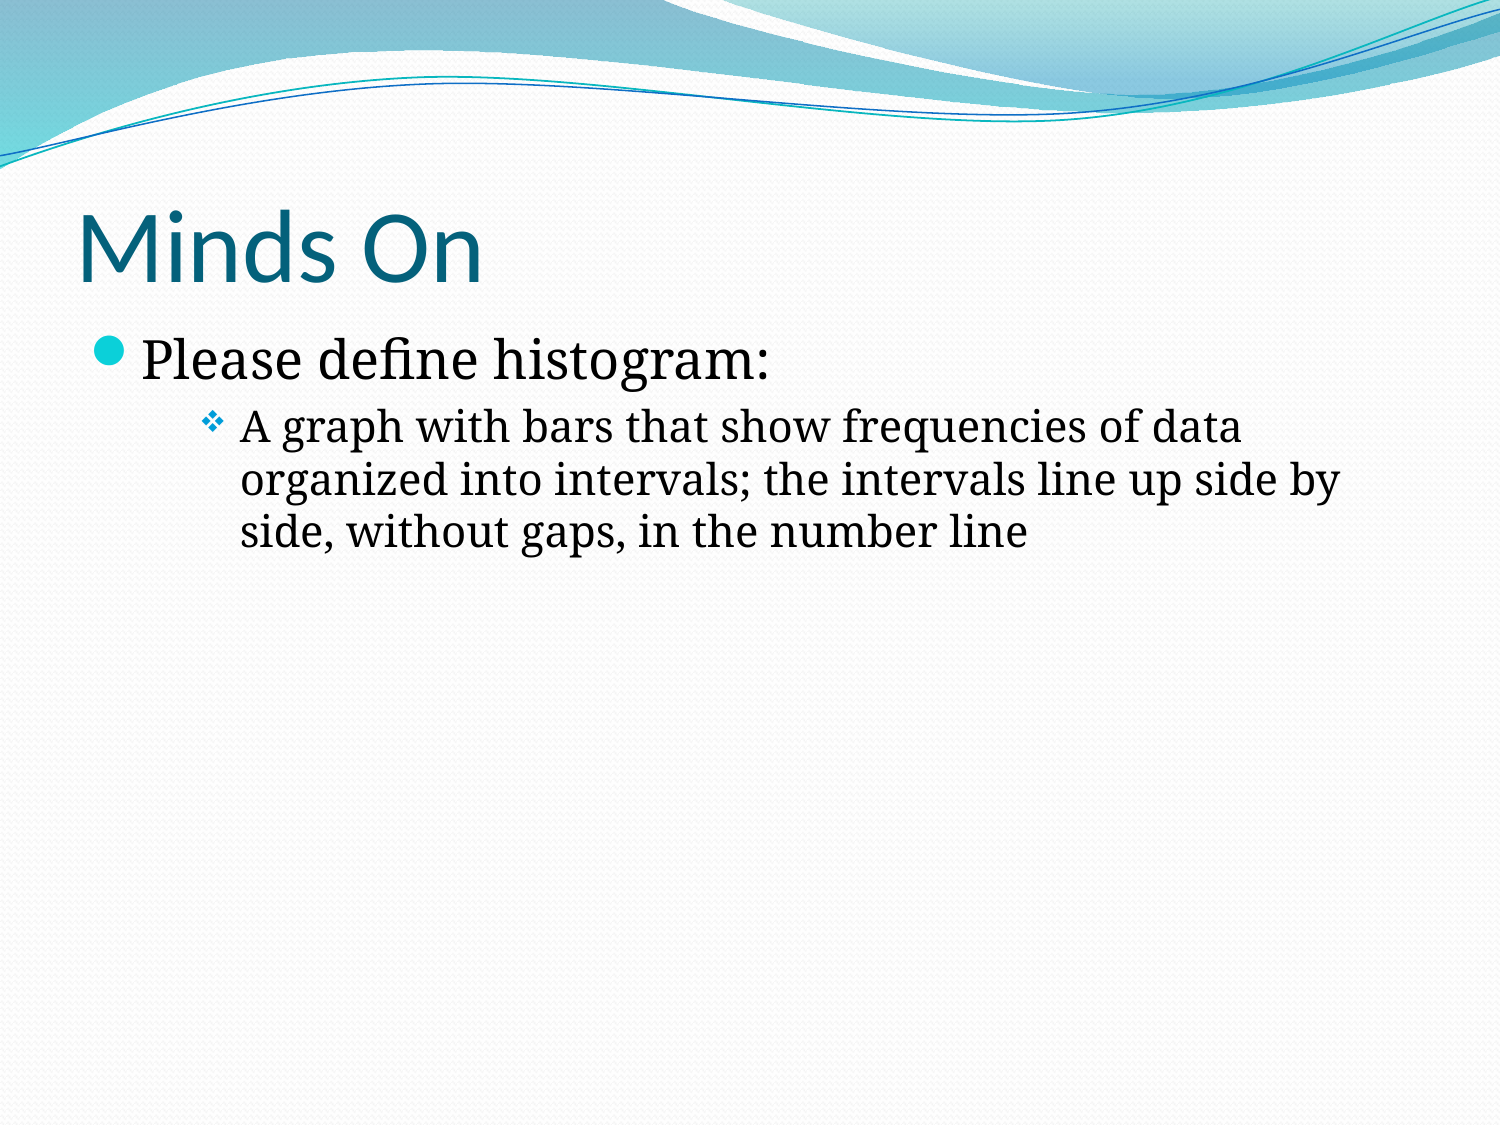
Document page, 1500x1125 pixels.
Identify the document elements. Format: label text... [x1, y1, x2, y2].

title Minds On [75, 115, 1425, 303]
list Please define histogram: A graph with bars that show frequencies of data organized into intervals; the intervals line up side by side, without gaps, in the number line [75, 317, 1425, 1038]
